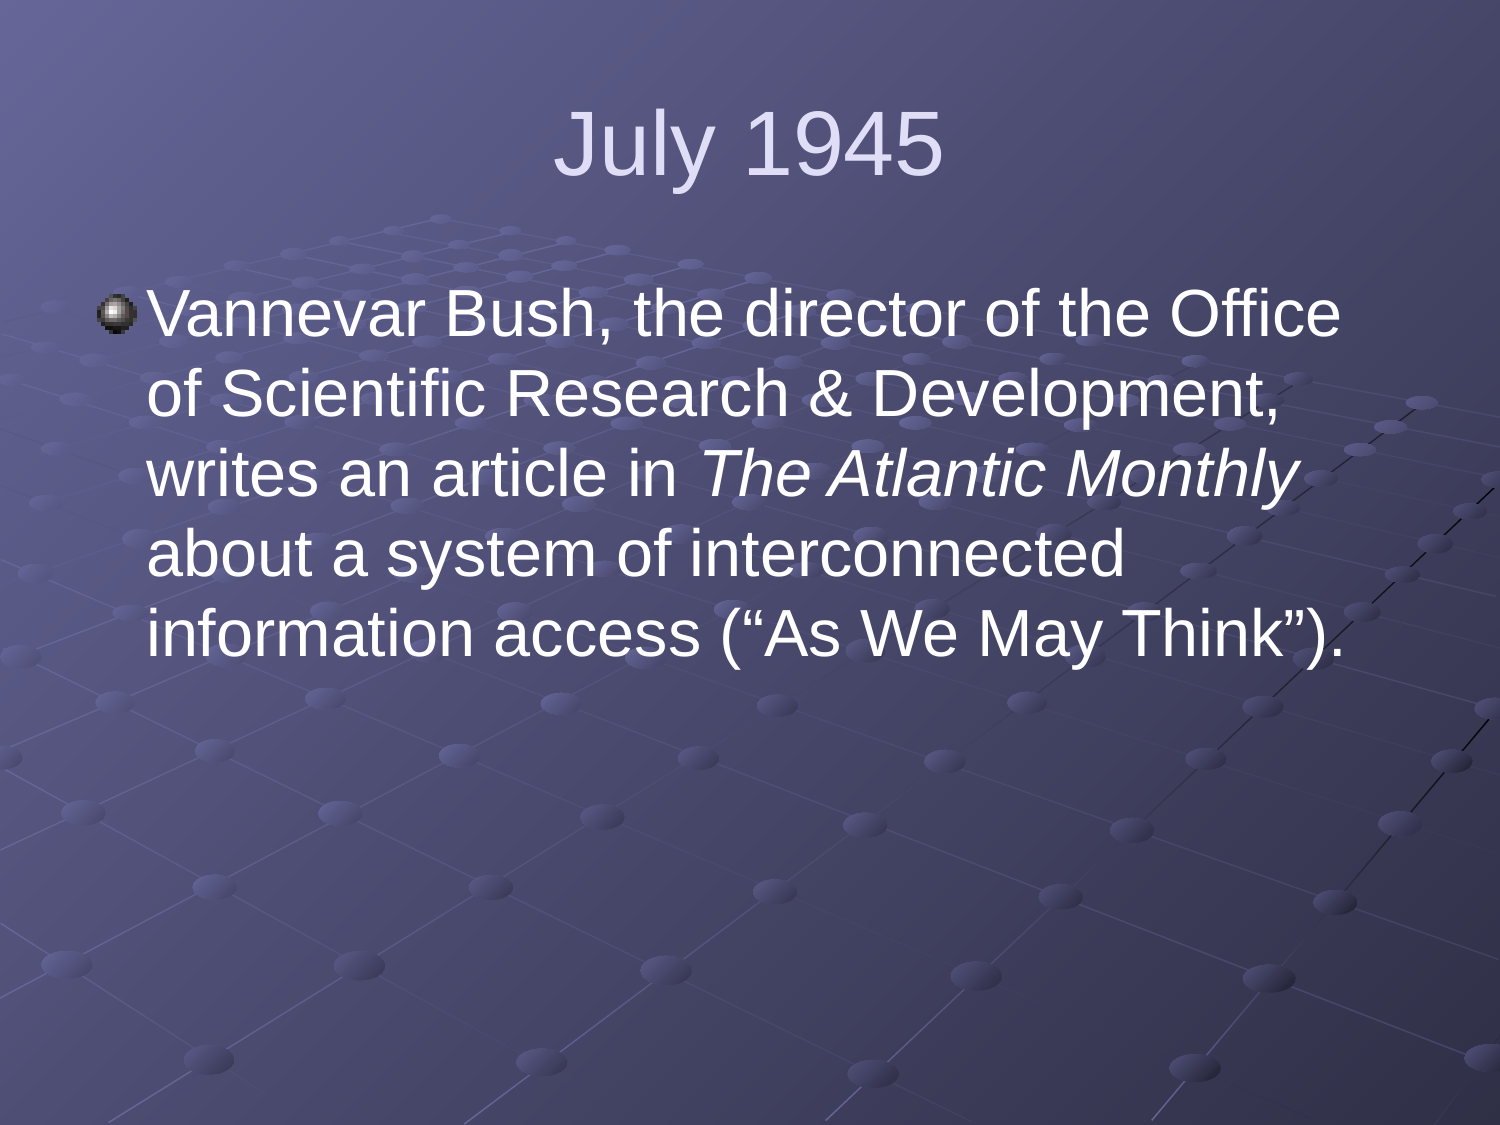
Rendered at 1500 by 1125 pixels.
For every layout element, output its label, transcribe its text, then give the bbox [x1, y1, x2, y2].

picture [90, 286, 137, 334]
title July 1945 [75, 45, 1425, 233]
list Vannevar Bush, the director of the Office of Scientific Research & Development, writes an article in The Atlantic Monthly about a system of interconnected information access (“As We May Think”). [75, 262, 1425, 1007]
